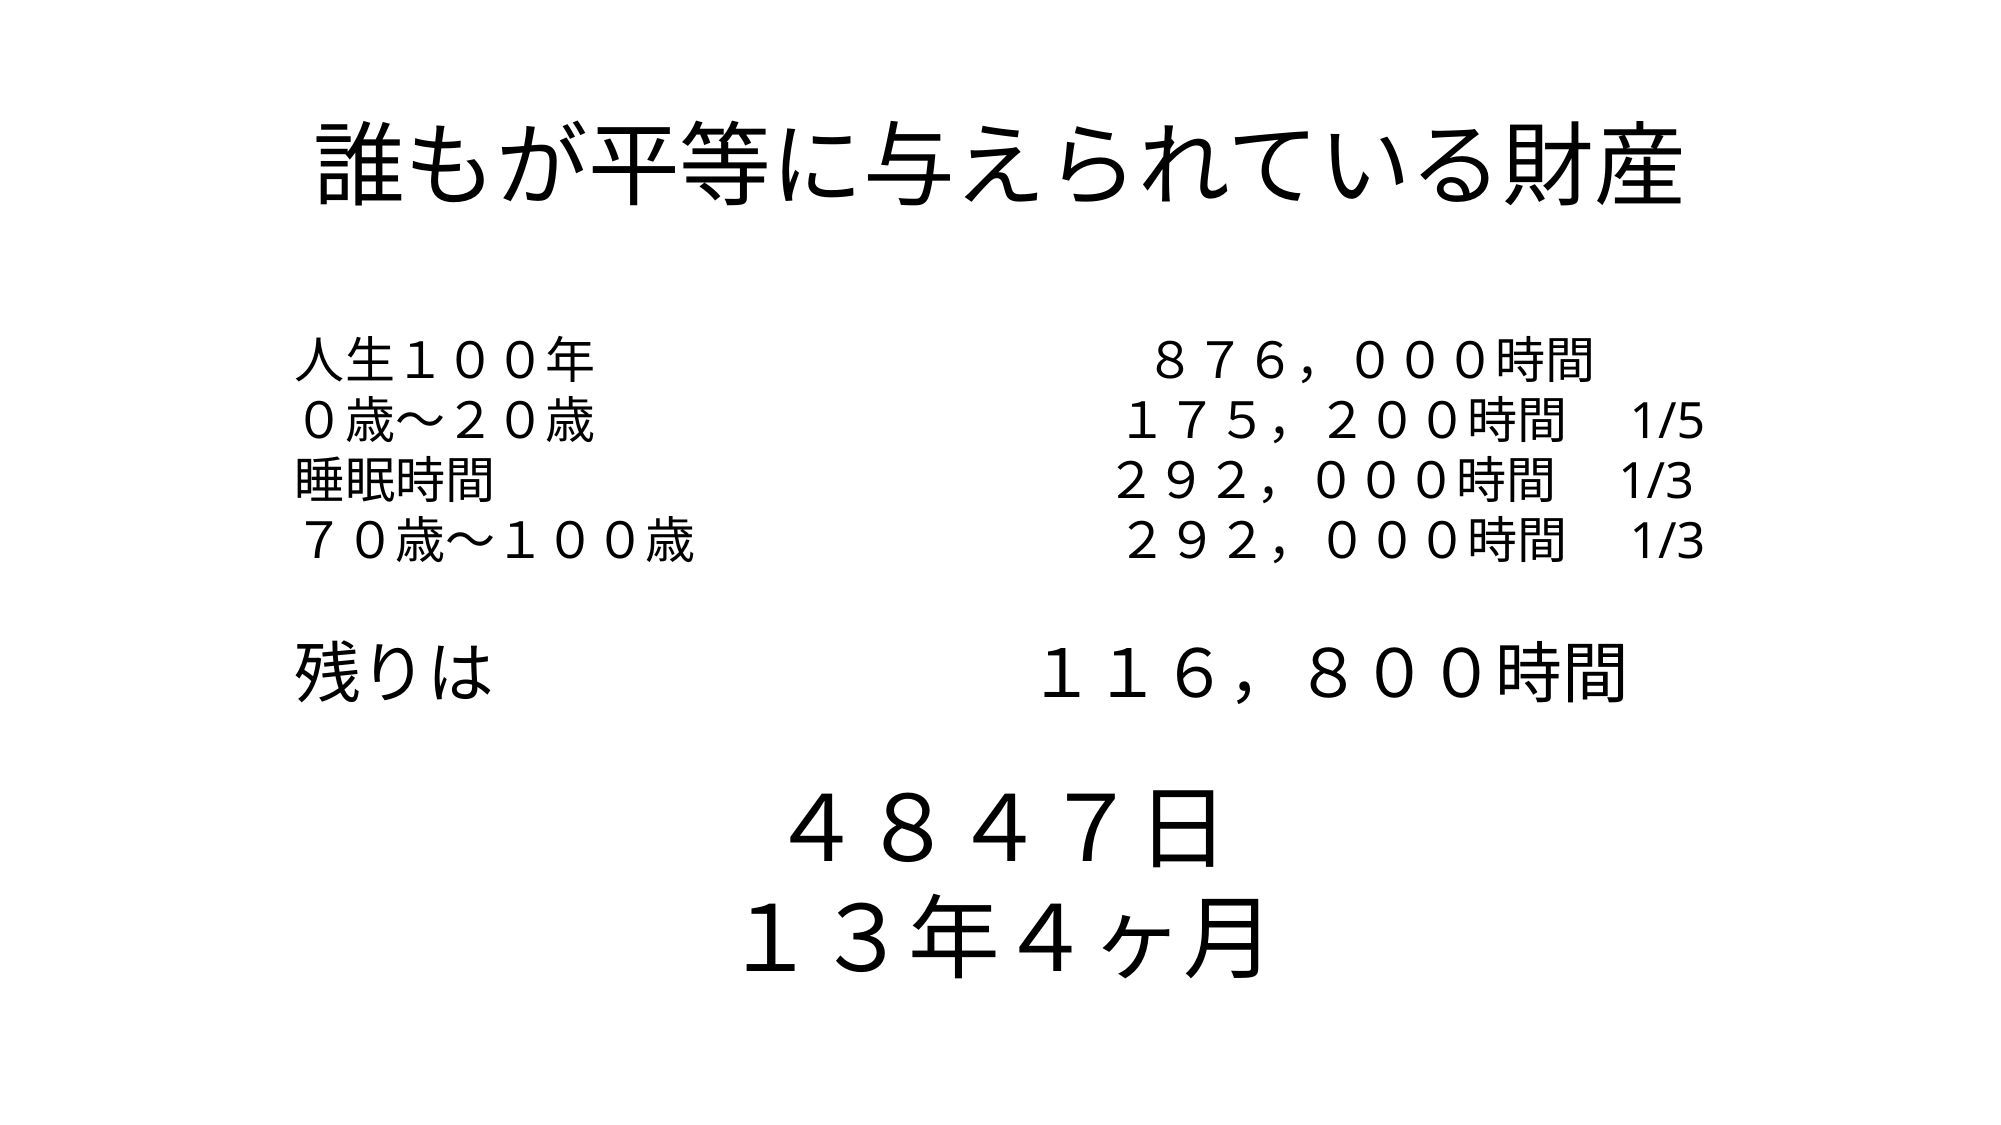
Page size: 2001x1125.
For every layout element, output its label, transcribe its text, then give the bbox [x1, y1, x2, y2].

title 誰もが平等に与えられている財産 [137, 59, 1863, 278]
text_box 人生１００年 ８７６，０００時間 ０歳〜２０歳 １７５，２００時間 1/5 睡眠時間 ２９２，０００時間 1/3 ７０歳〜１００歳 ２９２，０００時間 1/3 [280, 321, 1720, 577]
text_box 残りは １１６，８００時間 [279, 622, 1644, 718]
text_box ４８４７日 １３年４ヶ月 [709, 762, 1290, 998]
